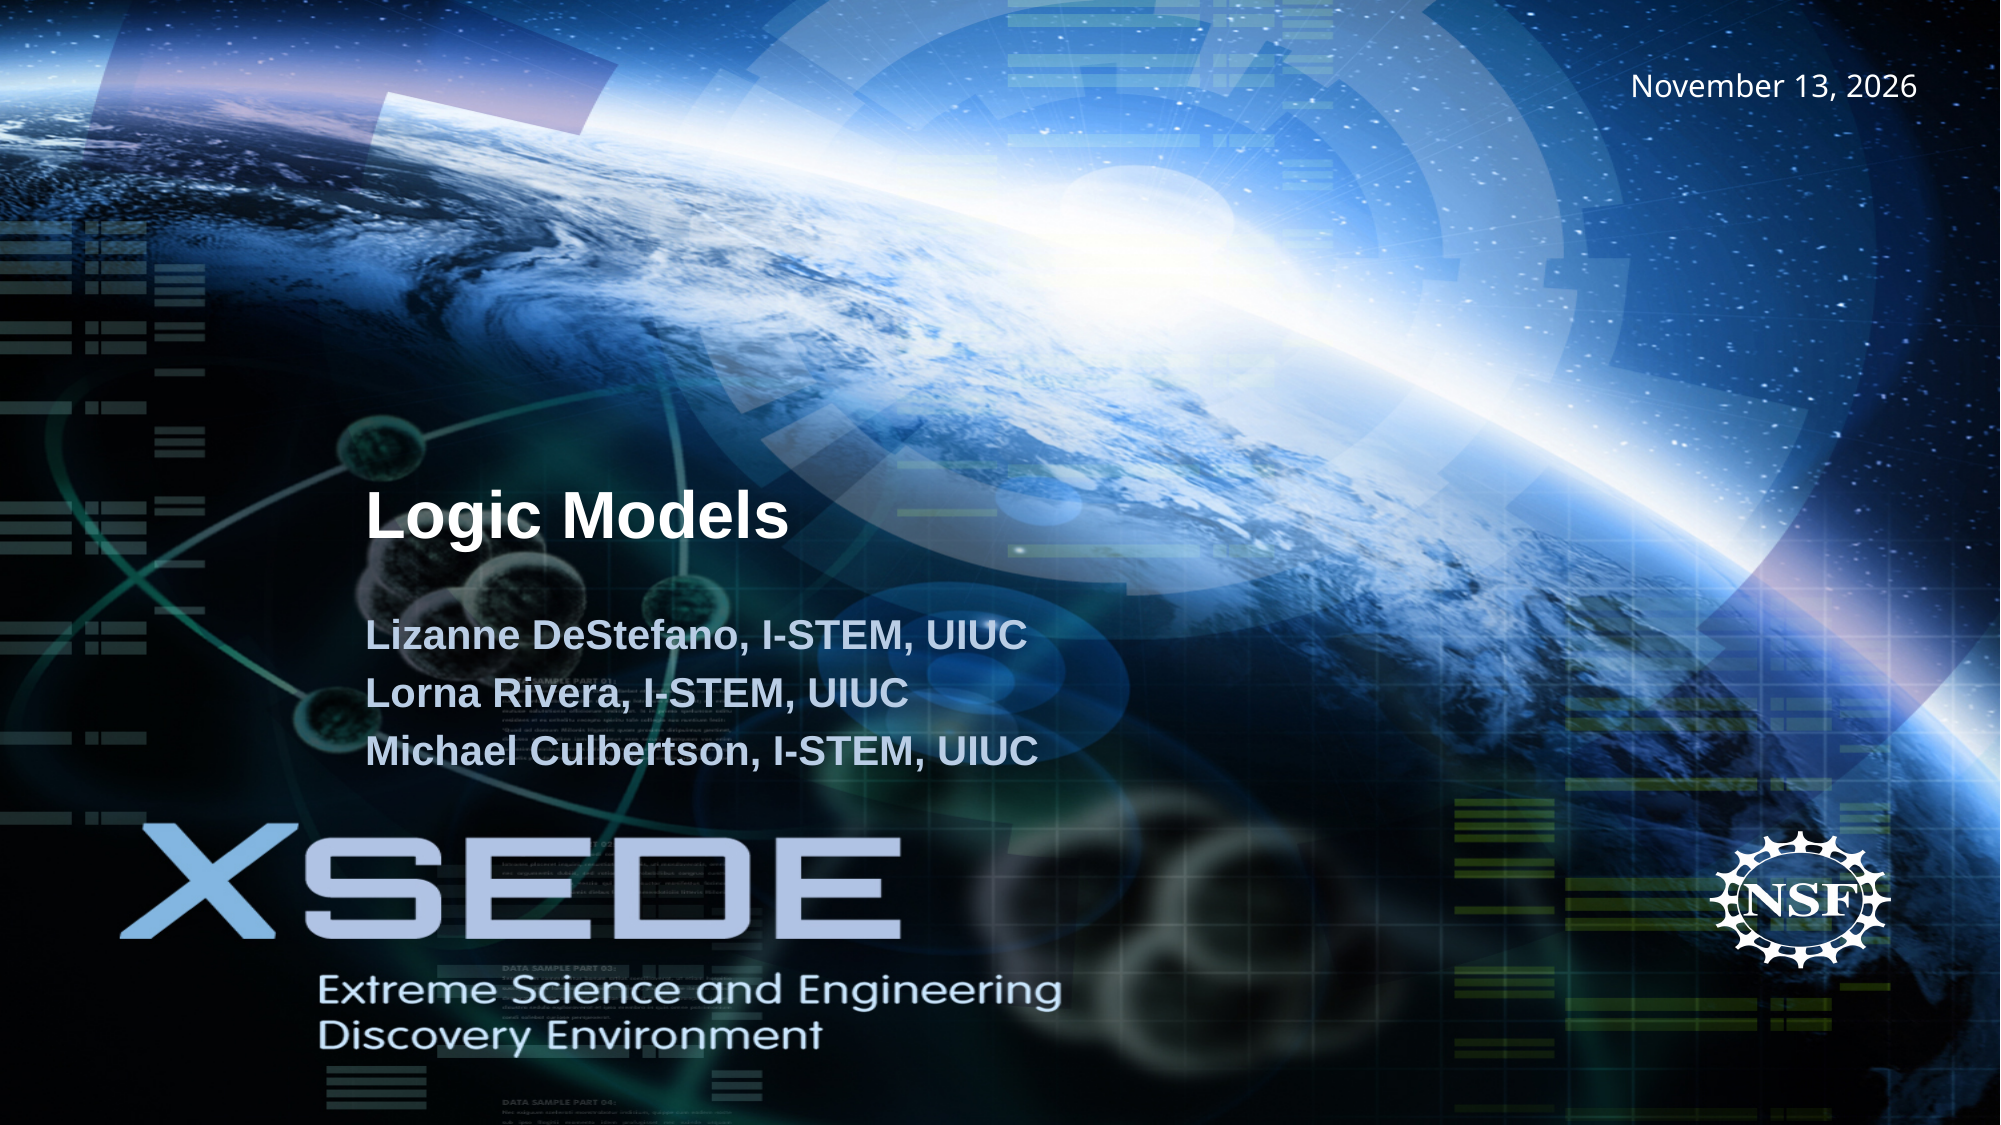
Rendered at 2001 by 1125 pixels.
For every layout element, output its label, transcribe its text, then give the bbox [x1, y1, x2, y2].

subtitle Lizanne DeStefano, I-STEM, UIUC Lorna Rivera, I-STEM, UIUC Michael Culbertson, I-STEM, UIUC [349, 599, 1638, 684]
picture [0, 0, 2000, 1125]
title Logic Models [349, 436, 1638, 588]
